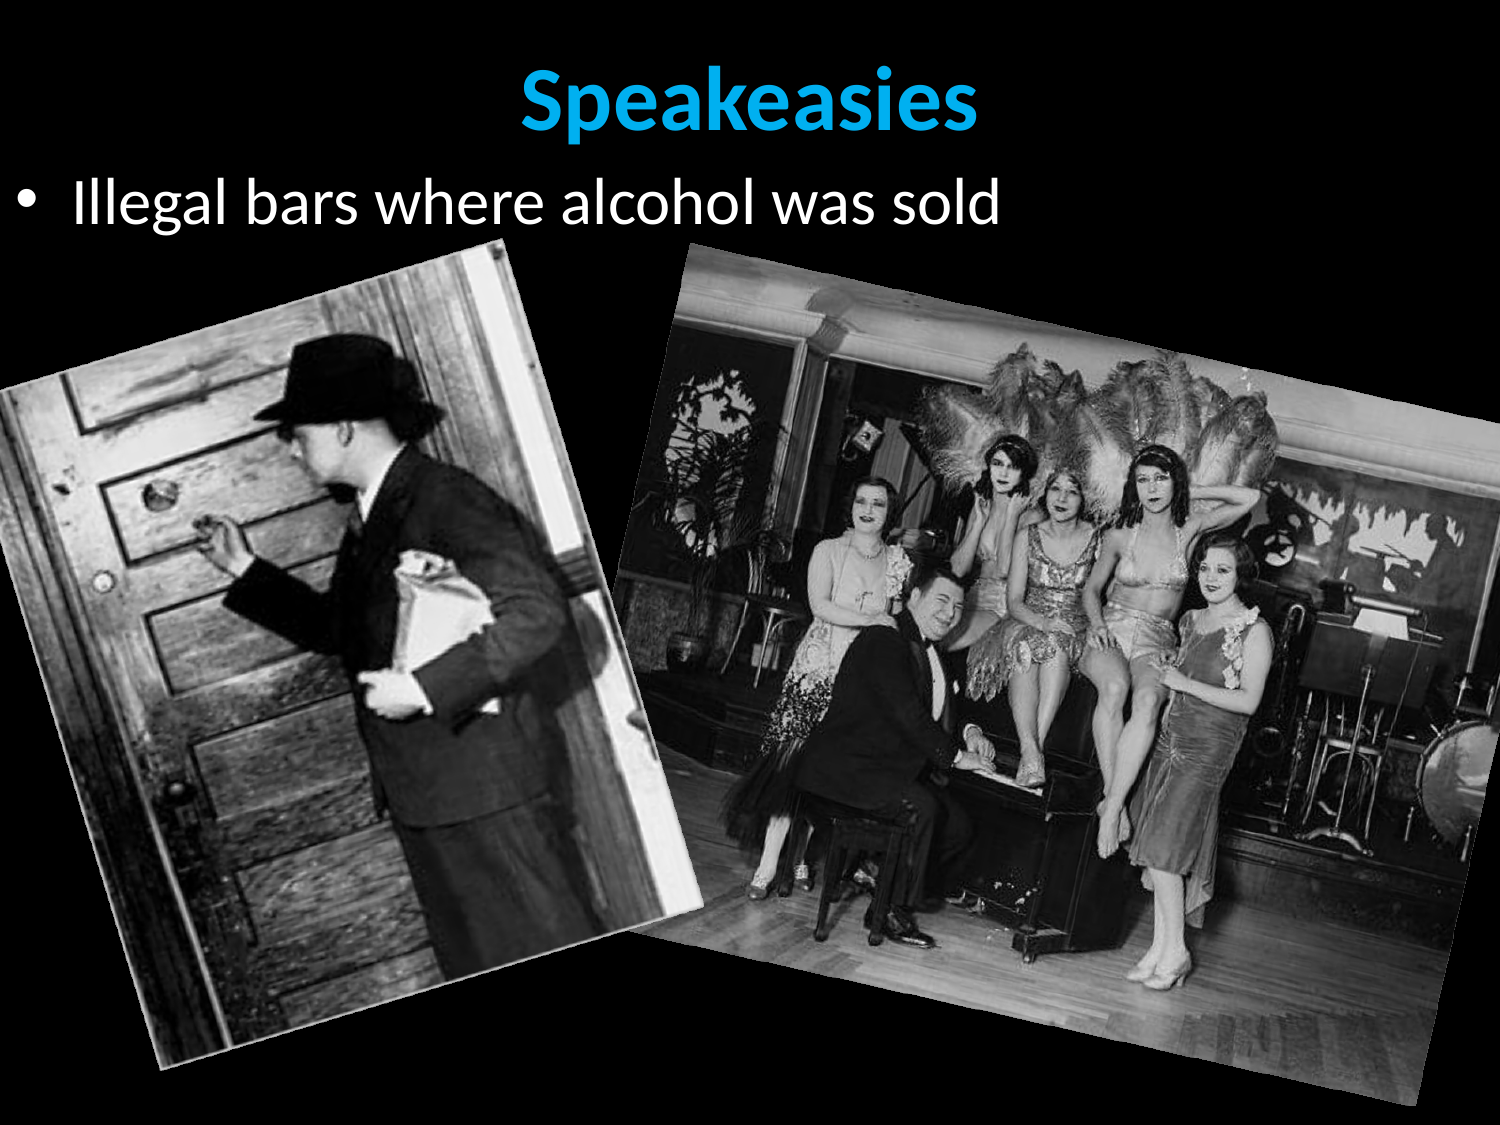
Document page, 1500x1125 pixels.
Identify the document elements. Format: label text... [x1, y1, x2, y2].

picture [0, 240, 1500, 1106]
title Speakeasies [75, 0, 1425, 149]
list Illegal bars where alcohol was sold [0, 149, 1500, 390]
